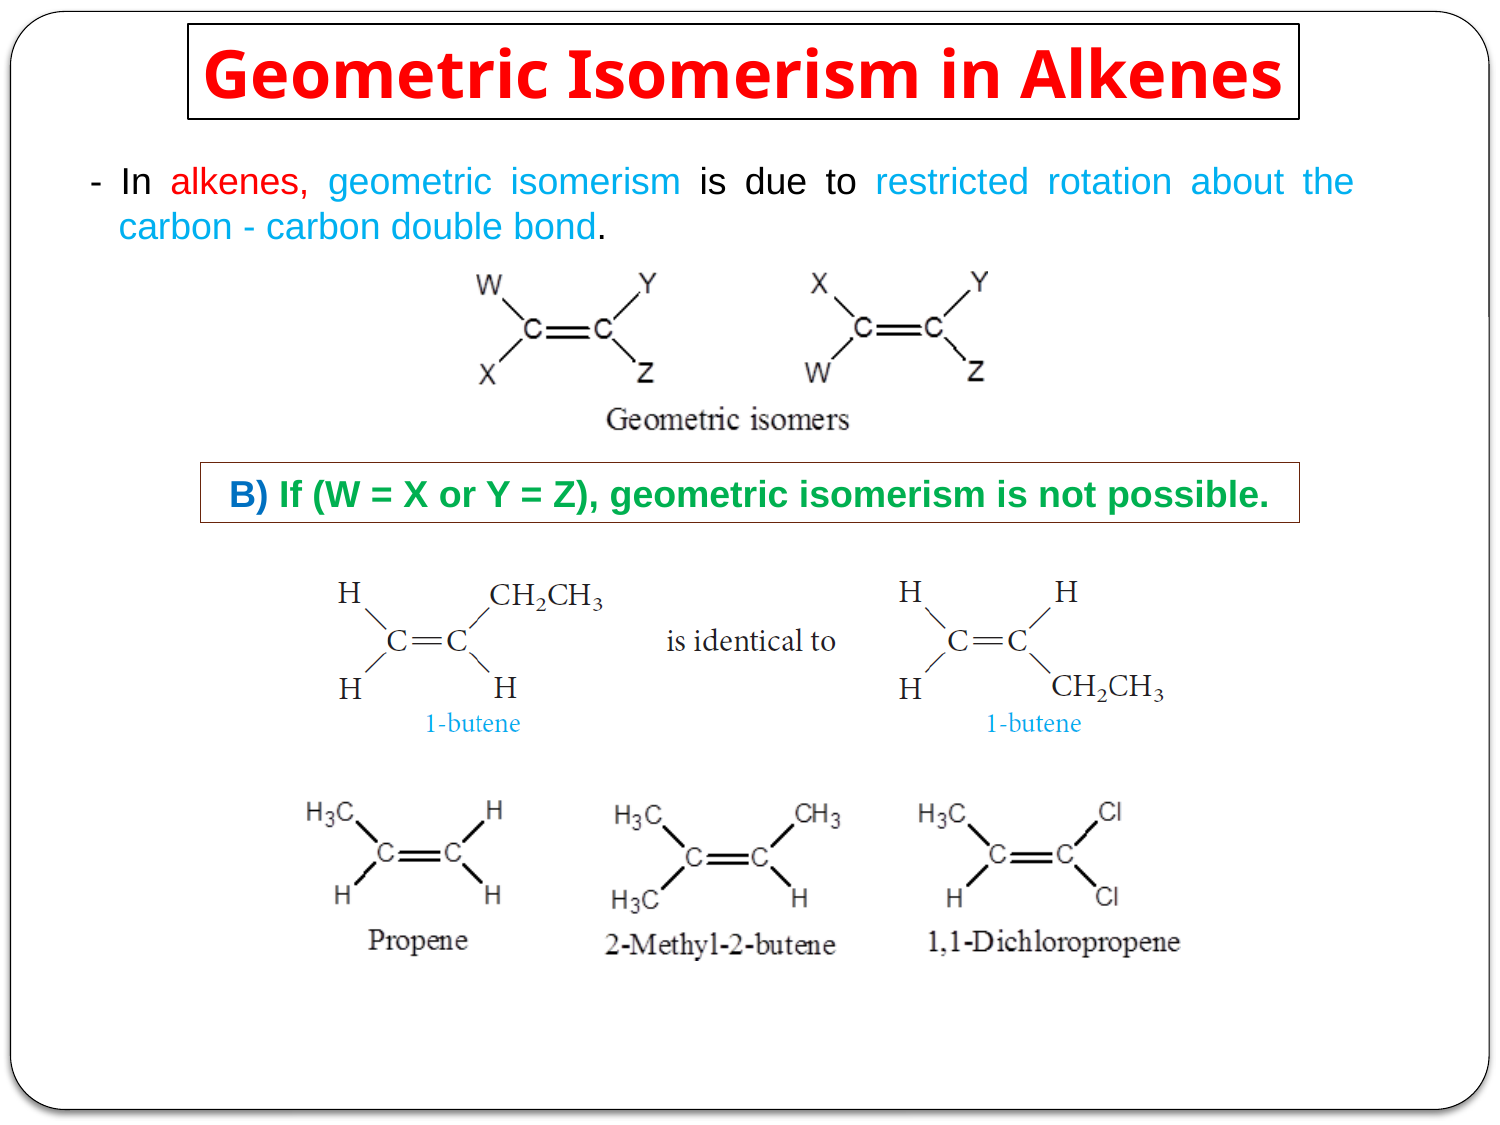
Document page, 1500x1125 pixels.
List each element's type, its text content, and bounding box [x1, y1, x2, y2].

text_box Geometric Isomerism in Alkenes [187, 23, 1300, 120]
picture [306, 799, 1181, 962]
picture [330, 574, 1170, 739]
text_box B) If (W = X or Y = Z), geometric isomerism is not possible. [200, 462, 1300, 523]
text_box - In alkenes, geometric isomerism is due to restricted rotation about the carbon - carbon double bond. [75, 149, 1370, 255]
picture [476, 270, 988, 438]
